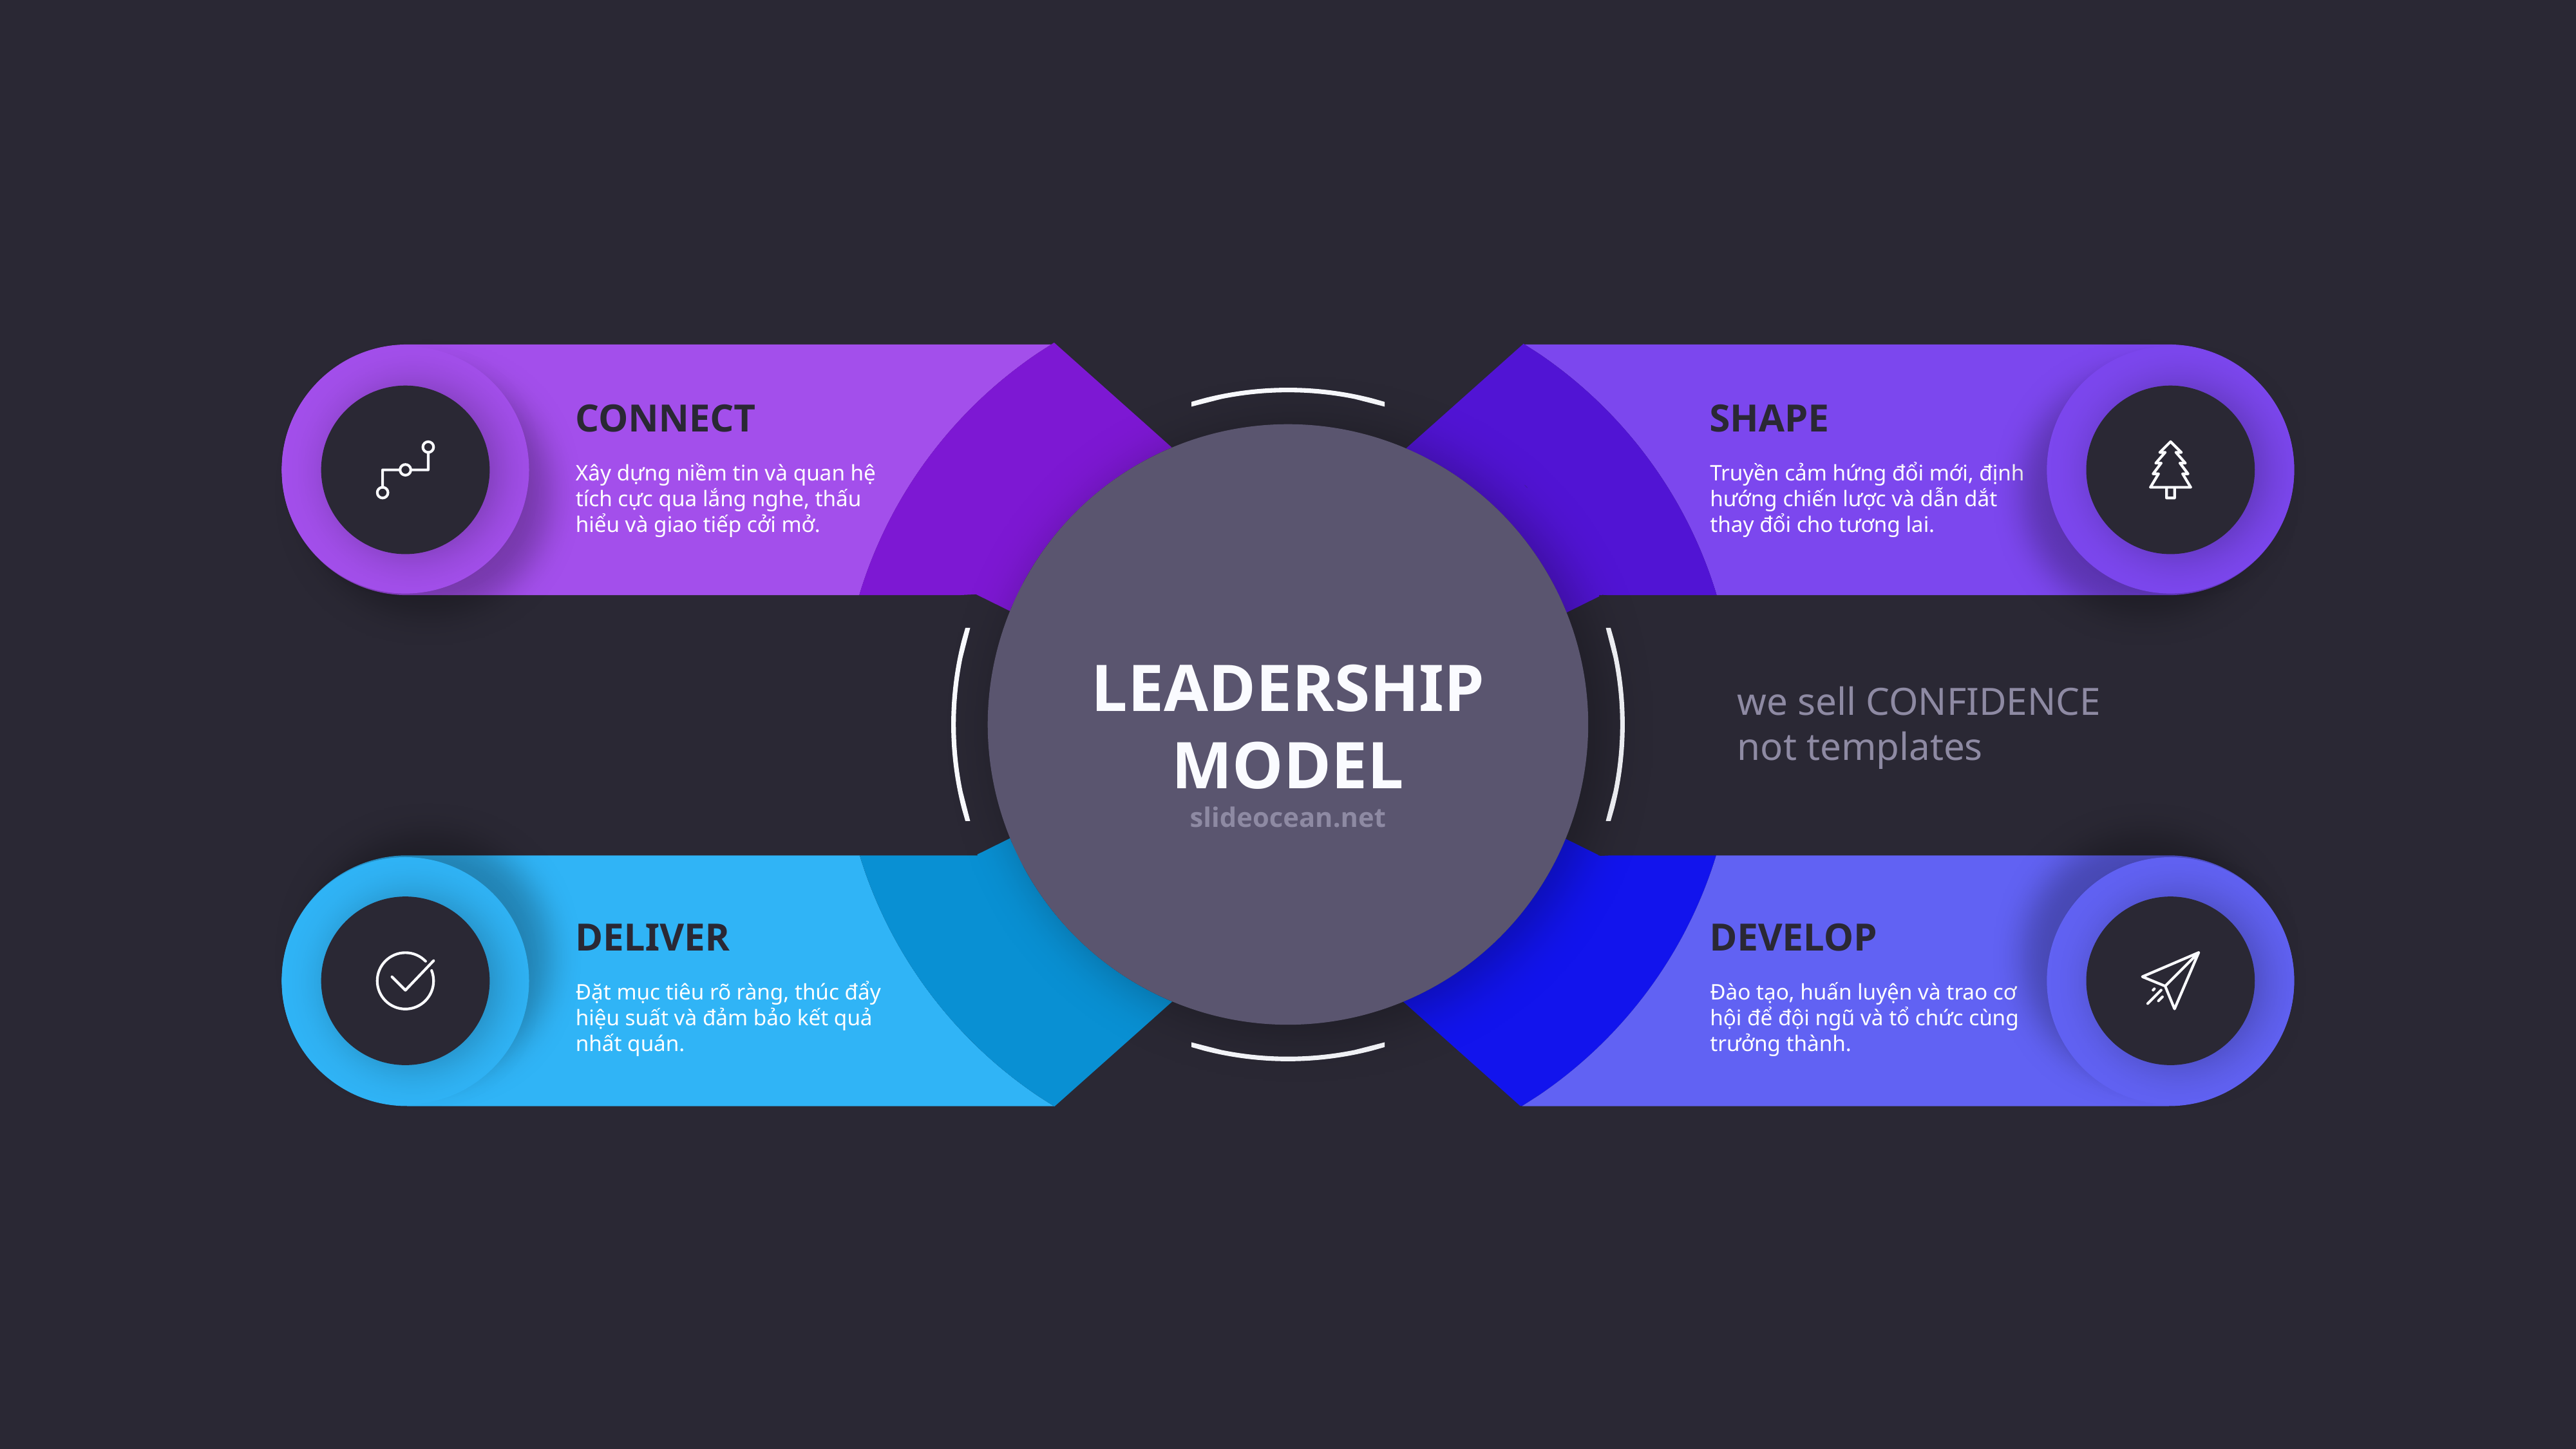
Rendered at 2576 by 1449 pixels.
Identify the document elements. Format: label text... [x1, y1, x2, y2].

text_box [950, 627, 972, 822]
text_box Truyền cảm hứng đổi mới, định hướng chiến lược và dẫn dắt thay đổi cho tương lai. [1700, 455, 2014, 542]
text_box Đào tạo, huấn luyện và trao cơ hội để đội ngũ và tổ chức cùng trưởng thành. [1700, 973, 2043, 1060]
text_box [1519, 854, 2192, 1108]
text_box [1434, 342, 1718, 596]
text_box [281, 345, 529, 594]
text_box CONNECT [565, 389, 804, 444]
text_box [281, 857, 529, 1105]
text_box [384, 854, 1053, 1108]
text_box Xây dựng niềm tin và quan hệ tích cực qua lắng nghe, thấu hiểu và giao tiếp cởi mở. [566, 455, 909, 542]
text_box [1190, 386, 1386, 408]
text_box [987, 423, 1589, 1026]
text_box LEADERSHIP MODEL [1081, 642, 1495, 807]
text_box [524, 524, 877, 596]
text_box DELIVER [565, 908, 804, 963]
text_box [858, 341, 1153, 603]
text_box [2046, 345, 2295, 594]
text_box [1190, 1046, 1217, 1055]
text_box [386, 343, 1050, 483]
text_box slideocean.net [1180, 795, 1396, 838]
text_box Đặt mục tiêu rõ ràng, thúc đẩy hiệu suất và đảm bảo kết quả nhất quán. [566, 973, 909, 1060]
text_box [1439, 854, 1715, 1106]
text_box we sell CONFIDENCE not templates [1728, 672, 2110, 773]
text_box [2046, 857, 2295, 1105]
text_box SHAPE [1700, 389, 1938, 444]
text_box [1526, 343, 2190, 596]
text_box [858, 848, 1146, 1108]
text_box DEVELOP [1700, 908, 1938, 963]
